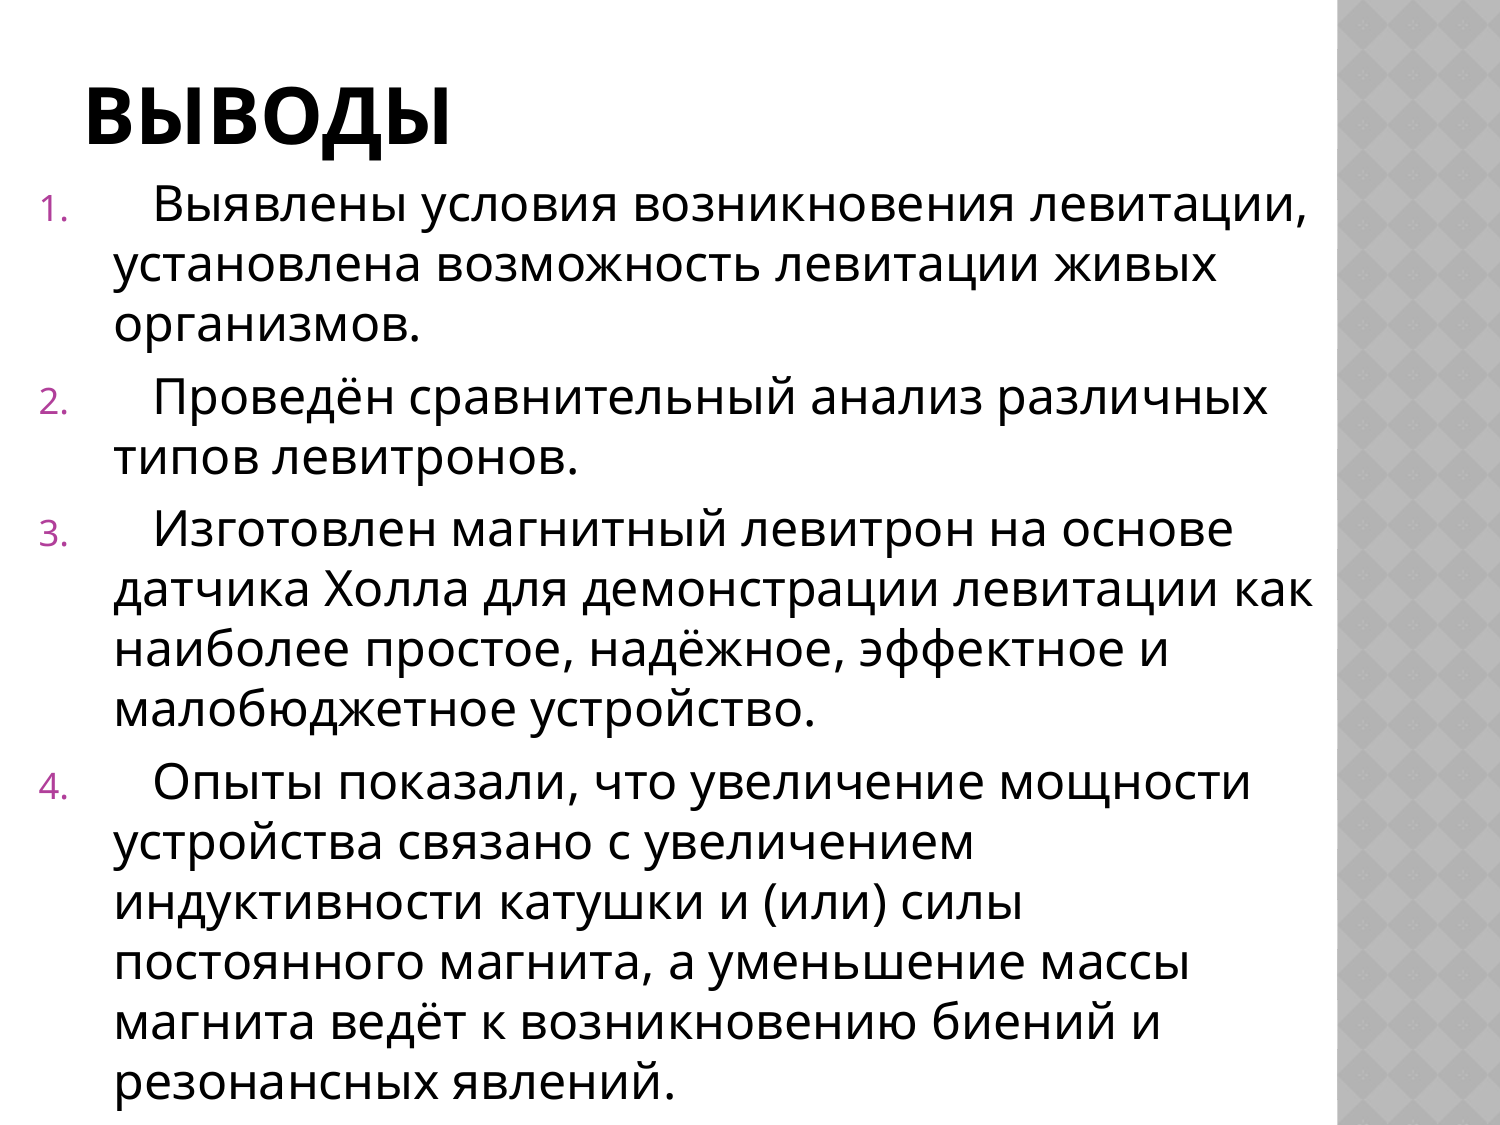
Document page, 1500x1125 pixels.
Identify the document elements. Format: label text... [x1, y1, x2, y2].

list Выявлены условия возникновения левитации, установлена возможность левитации живых организмов. Проведён сравнительный анализ различных типов левитронов. Изготовлен магнитный левитрон на основе датчика Холла для демонстрации левитации как наиболее простое, надёжное, эффектное и малобюджетное устройство. Опыты показали, что увеличение мощности устройства связано с увеличением индуктивности катушки и (или) силы постоянного магнита, а уменьшение массы магнита ведёт к возникновению биений и резонансных явлений. [23, 163, 1365, 1125]
title выводы [75, 25, 1400, 161]
